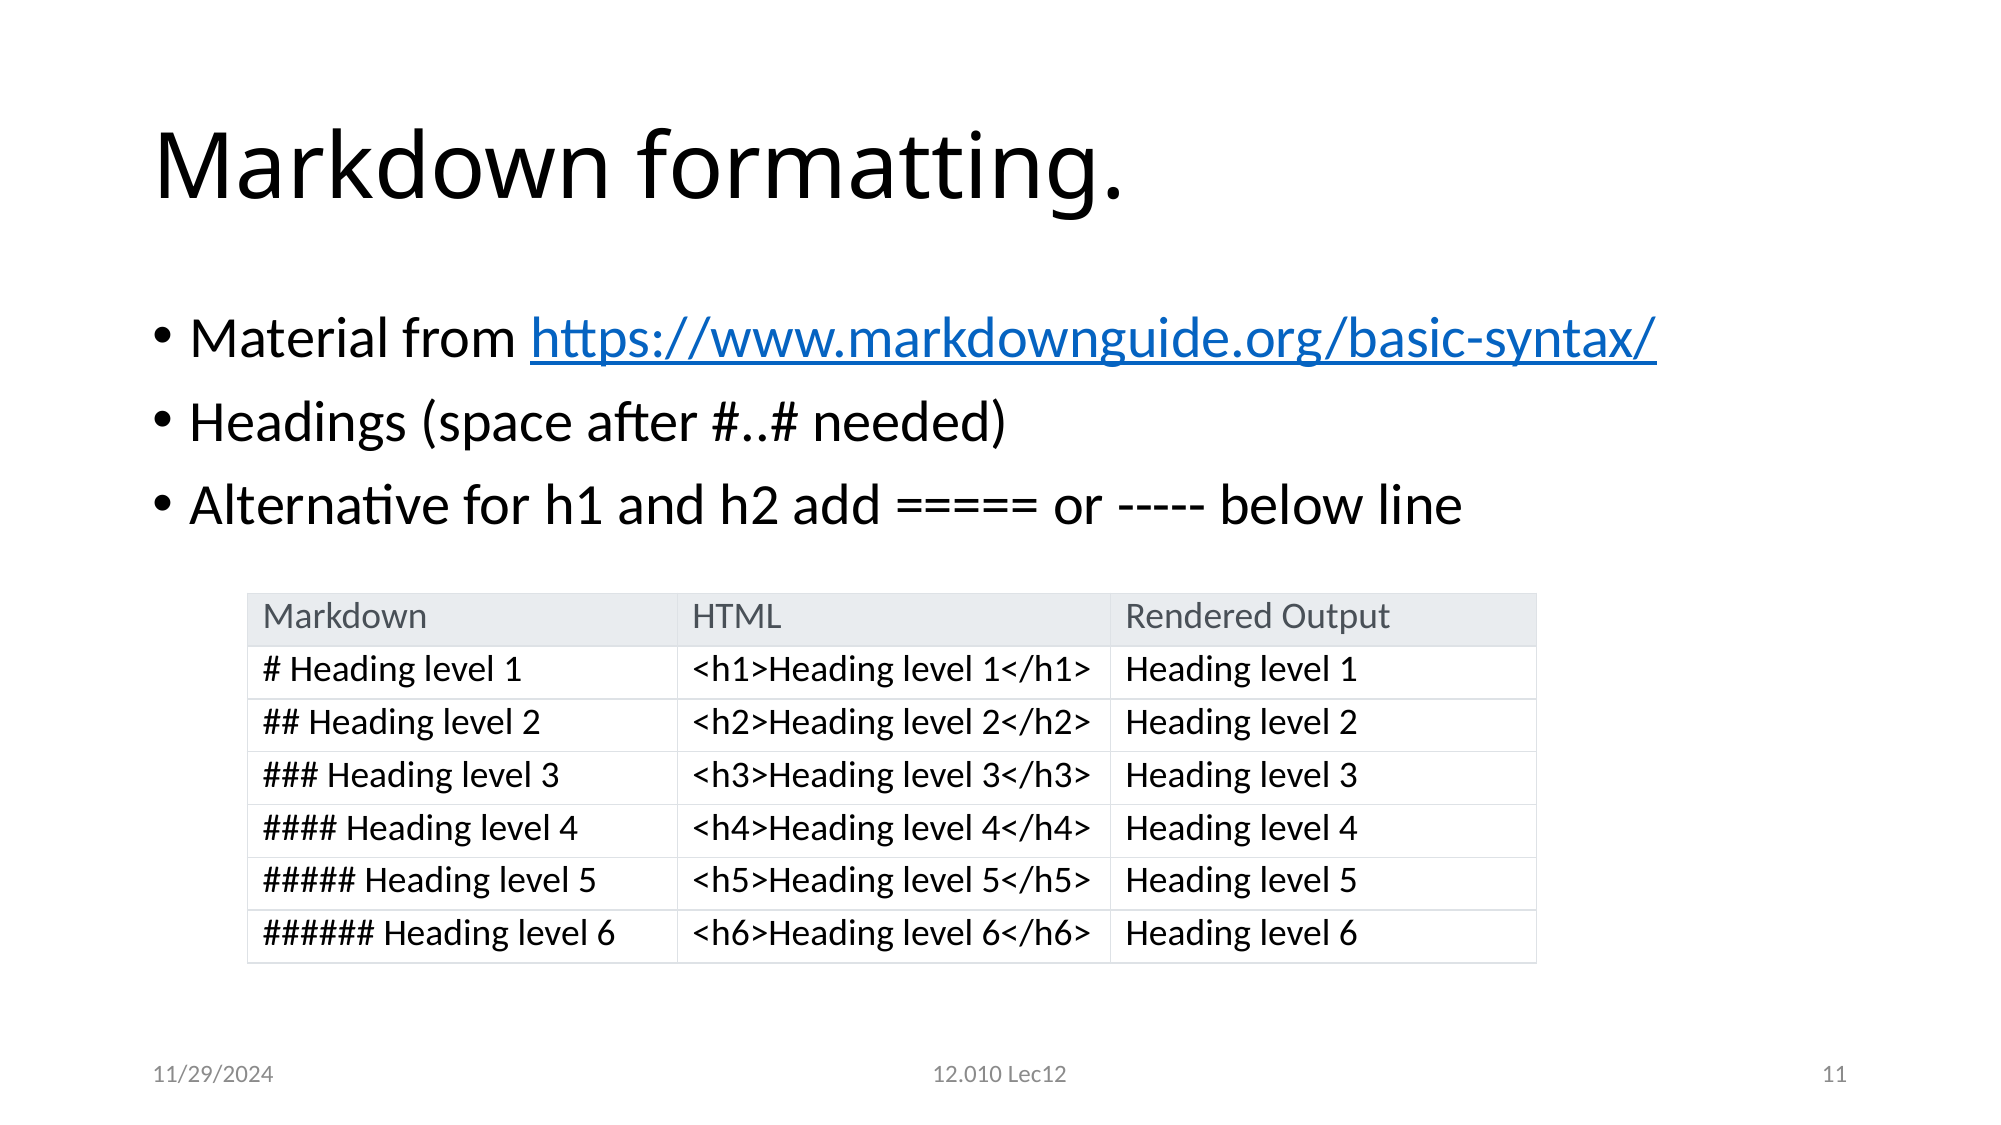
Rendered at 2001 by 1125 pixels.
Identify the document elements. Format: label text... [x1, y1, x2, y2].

table_cell ##### Heading level 5 [248, 858, 677, 909]
table_cell <h3>Heading level 3</h3> [678, 752, 1110, 804]
table_cell Heading level 5 [1111, 858, 1536, 909]
table_cell Heading level 3 [1111, 752, 1536, 804]
title Markdown formatting. [137, 59, 1863, 278]
table_cell <h5>Heading level 5</h5> [678, 858, 1110, 909]
table_header Rendered Output [1111, 594, 1536, 645]
table_cell <h4>Heading level 4</h4> [678, 805, 1110, 857]
table_cell ## Heading level 2 [248, 700, 677, 751]
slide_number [137, 1042, 588, 1103]
table_cell Heading level 6 [1111, 911, 1536, 962]
footer 12.010 Lec12 [662, 1042, 1338, 1103]
table_cell #### Heading level 4 [248, 805, 677, 857]
table_header HTML [678, 594, 1110, 645]
slide_number 11 [1412, 1042, 1863, 1103]
table_header Markdown [248, 594, 677, 645]
table_cell ### Heading level 3 [248, 752, 677, 804]
list Material from https://www.markdownguide.org/basic-syntax/ Headings (space after #..# needed) Alternative for h1 and h2 add ===== or ----- below line [137, 299, 1863, 1014]
table_cell ###### Heading level 6 [248, 911, 677, 962]
table_cell Heading level 1 [1111, 647, 1536, 698]
table_cell Heading level 2 [1111, 700, 1536, 751]
table_cell # Heading level 1 [248, 647, 677, 698]
table_cell Heading level 4 [1111, 805, 1536, 857]
table_cell <h6>Heading level 6</h6> [678, 911, 1110, 962]
table_cell <h2>Heading level 2</h2> [678, 700, 1110, 751]
table_cell <h1>Heading level 1</h1> [678, 647, 1110, 698]
